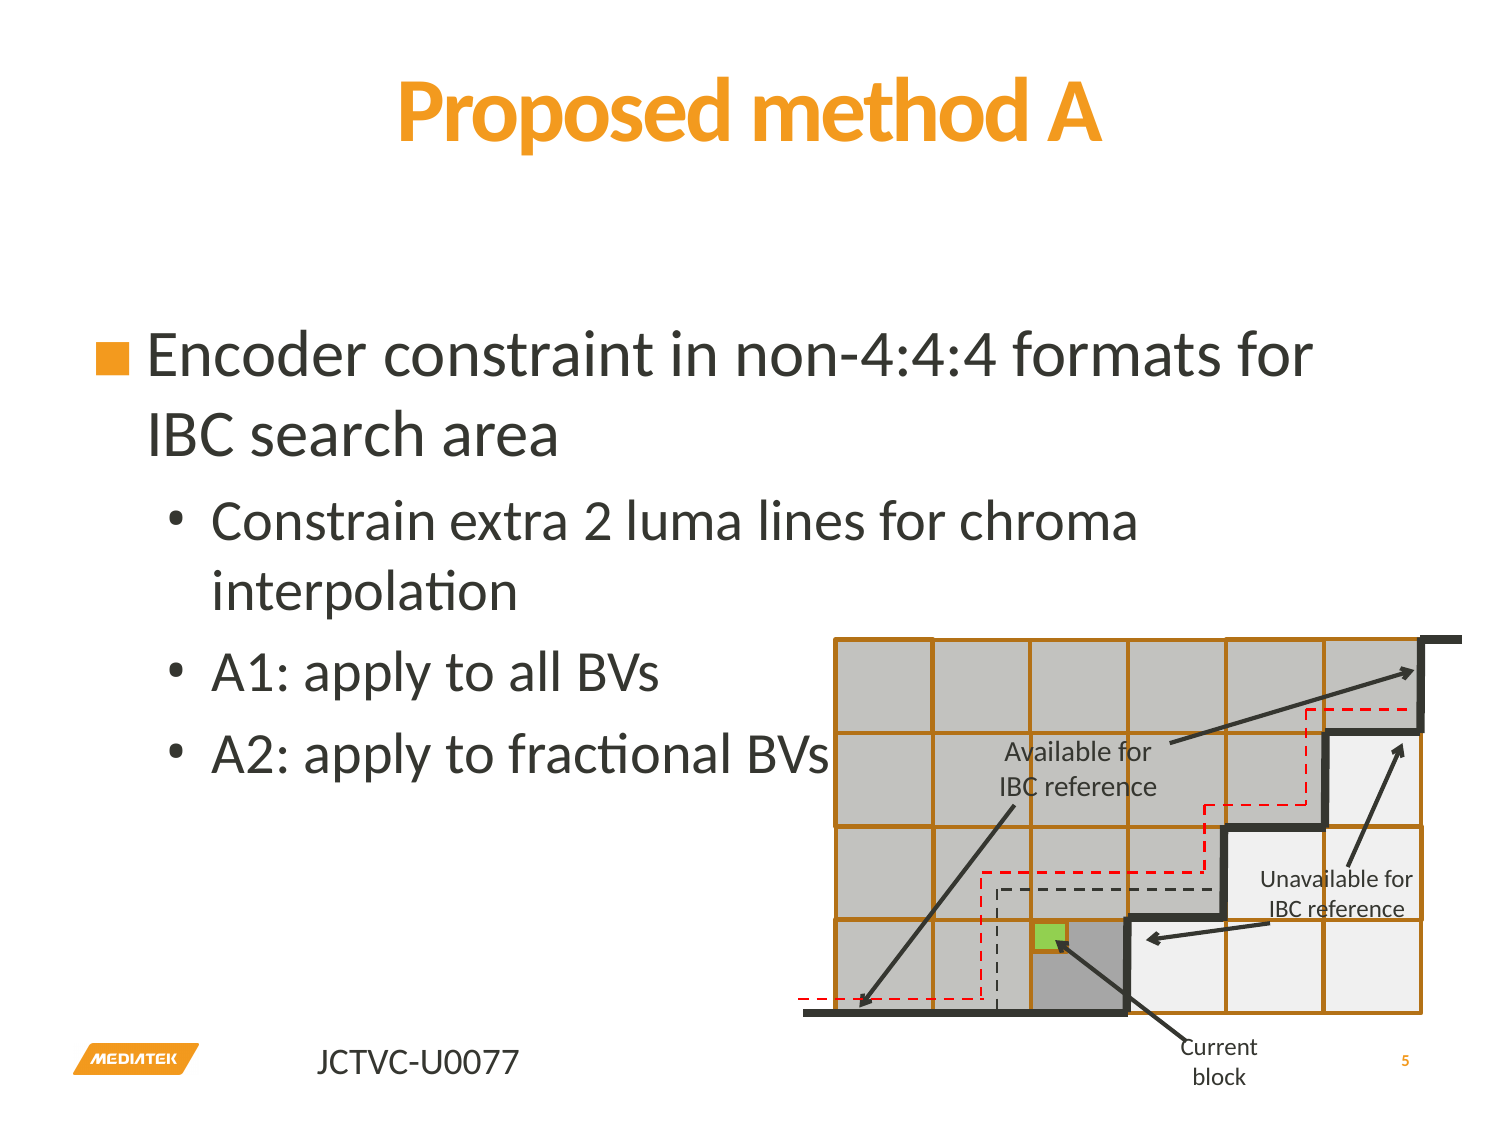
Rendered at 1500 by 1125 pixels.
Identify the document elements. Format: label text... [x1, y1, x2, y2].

picture [73, 1043, 199, 1075]
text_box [798, 637, 1463, 1091]
title Proposed method A [75, 70, 1425, 257]
list Encoder constraint in non-4:4:4 formats for IBC search area Constrain extra 2 luma lines for chroma interpolation A1: apply to all BVs A2: apply to fractional BVs [75, 302, 1425, 1014]
